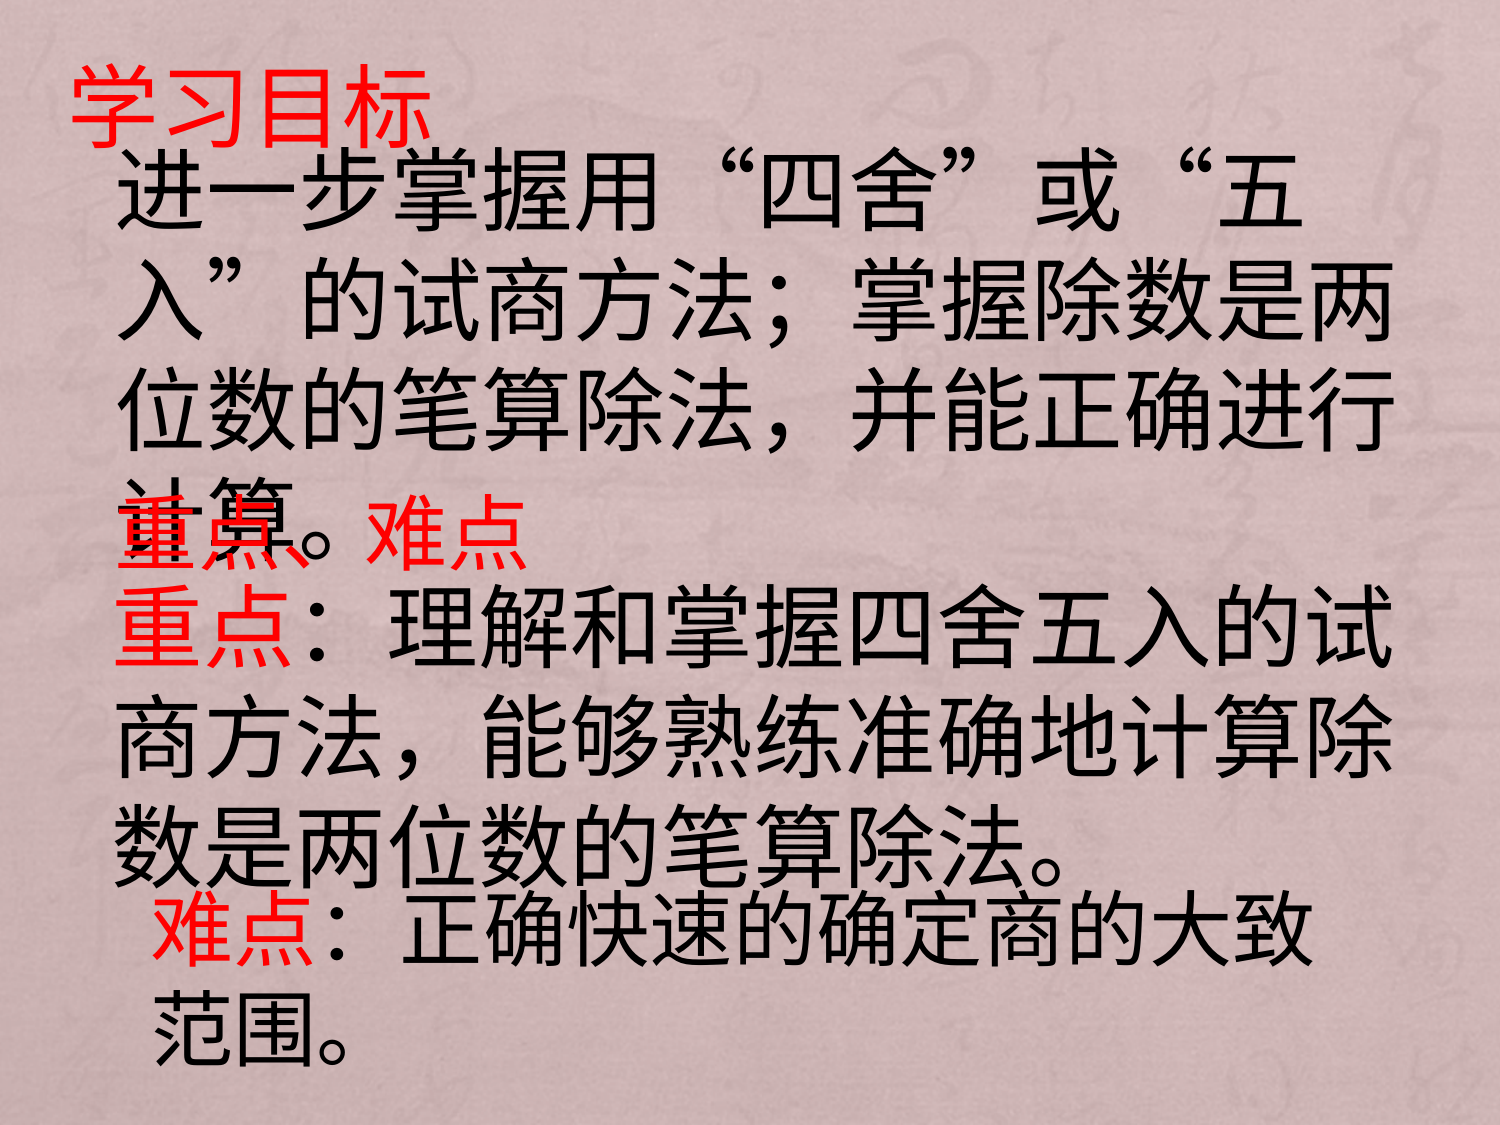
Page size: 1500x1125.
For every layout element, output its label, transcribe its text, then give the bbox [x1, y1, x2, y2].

text_box 重点：理解和掌握四舍五入的试商方法，能够熟练准确地计算除数是两位数的笔算除法。 [96, 562, 1497, 908]
text_box 重点、难点 [100, 473, 869, 562]
text_box 进一步掌握用“四舍”或“五入”的试商方法；掌握除数是两位数的笔算除法，并能正确进行计算。 [100, 125, 1500, 580]
text_box 学习目标 [53, 42, 620, 168]
text_box 难点：正确快速的确定商的大致范围。 [135, 869, 1341, 1085]
